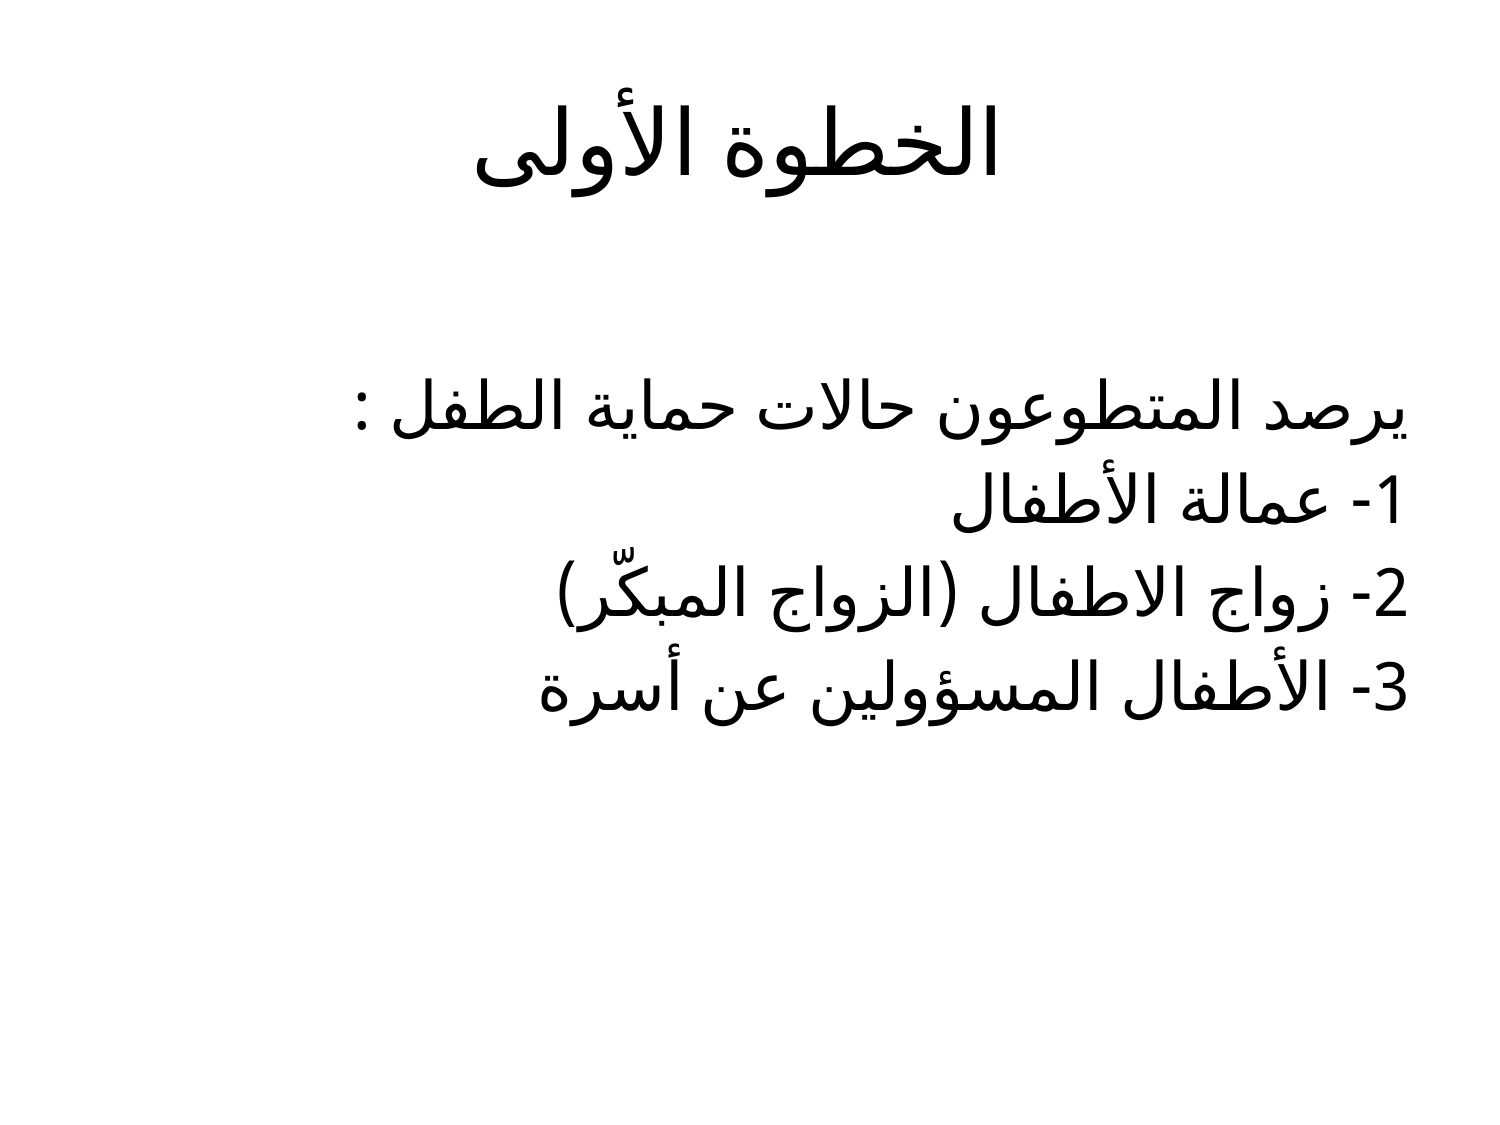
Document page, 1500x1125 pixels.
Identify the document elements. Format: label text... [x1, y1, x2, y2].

list يرصد المتطوعون حالات حماية الطفل : 1- عمالة الأطفال 2- زواج الاطفال (الزواج المبكّر) 3- الأطفال المسؤولين عن أسرة [75, 262, 1425, 1005]
title الخطوة الأولى [75, 45, 1425, 233]
